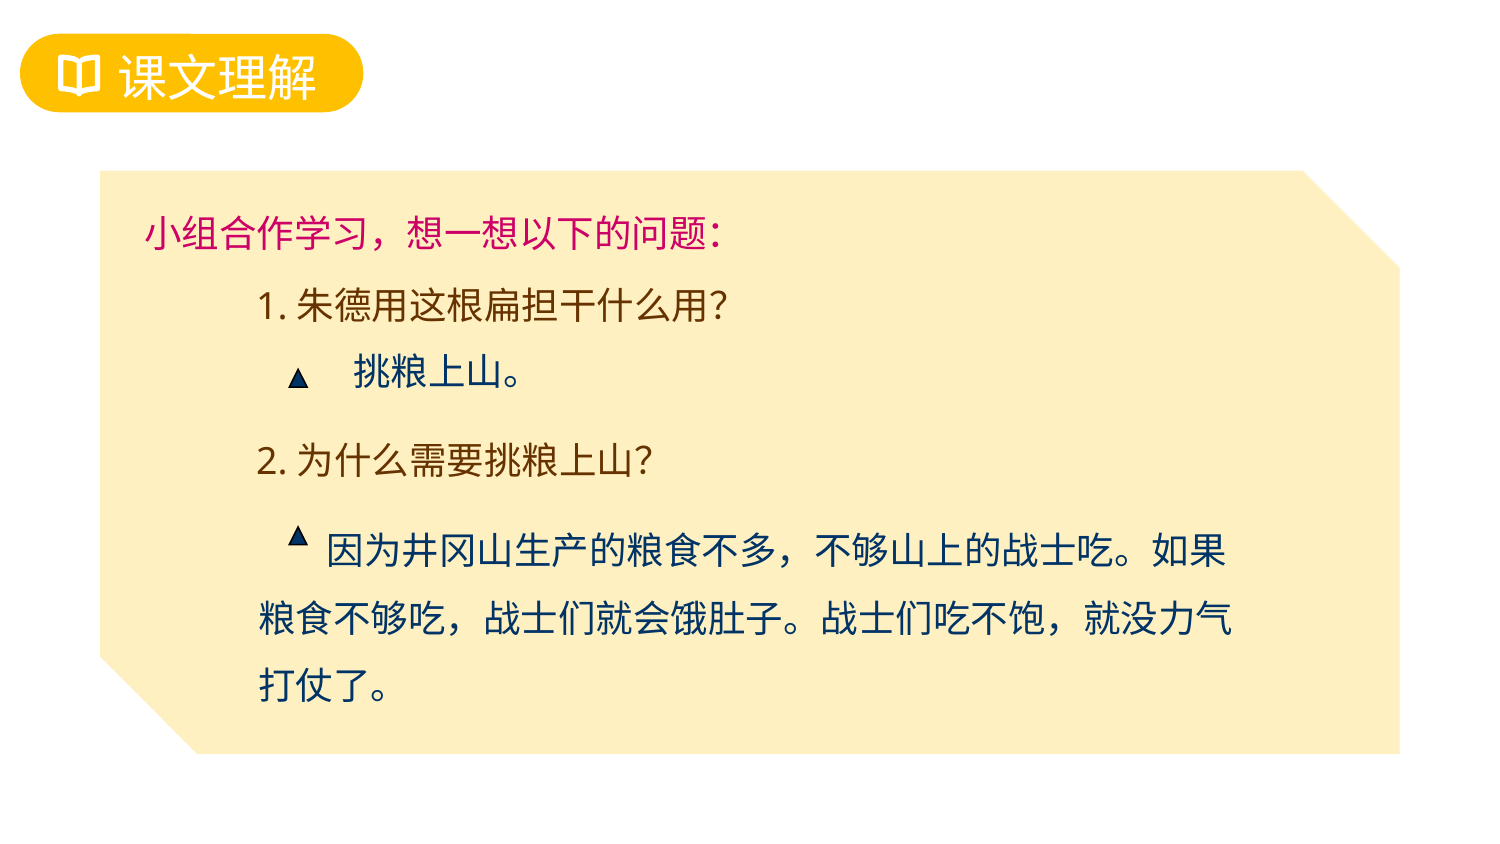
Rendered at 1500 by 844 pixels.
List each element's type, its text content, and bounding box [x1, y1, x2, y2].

text_box 小组合作学习，想一想以下的问题： [132, 204, 997, 261]
text_box 挑粮上山。 [341, 342, 750, 399]
text_box 1.朱德用这根扁担干什么用？ [244, 276, 963, 333]
text_box 因为井冈山生产的粮食不多，不够山上的战士吃。如果粮食不够吃，战士们就会饿肚子。战士们吃不饱，就没力气打仗了。 [246, 498, 1256, 713]
text_box [289, 369, 308, 388]
text_box 2.为什么需要挑粮上山？ [244, 431, 963, 488]
text_box [99, 169, 1401, 756]
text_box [19, 33, 364, 115]
text_box [289, 526, 307, 545]
